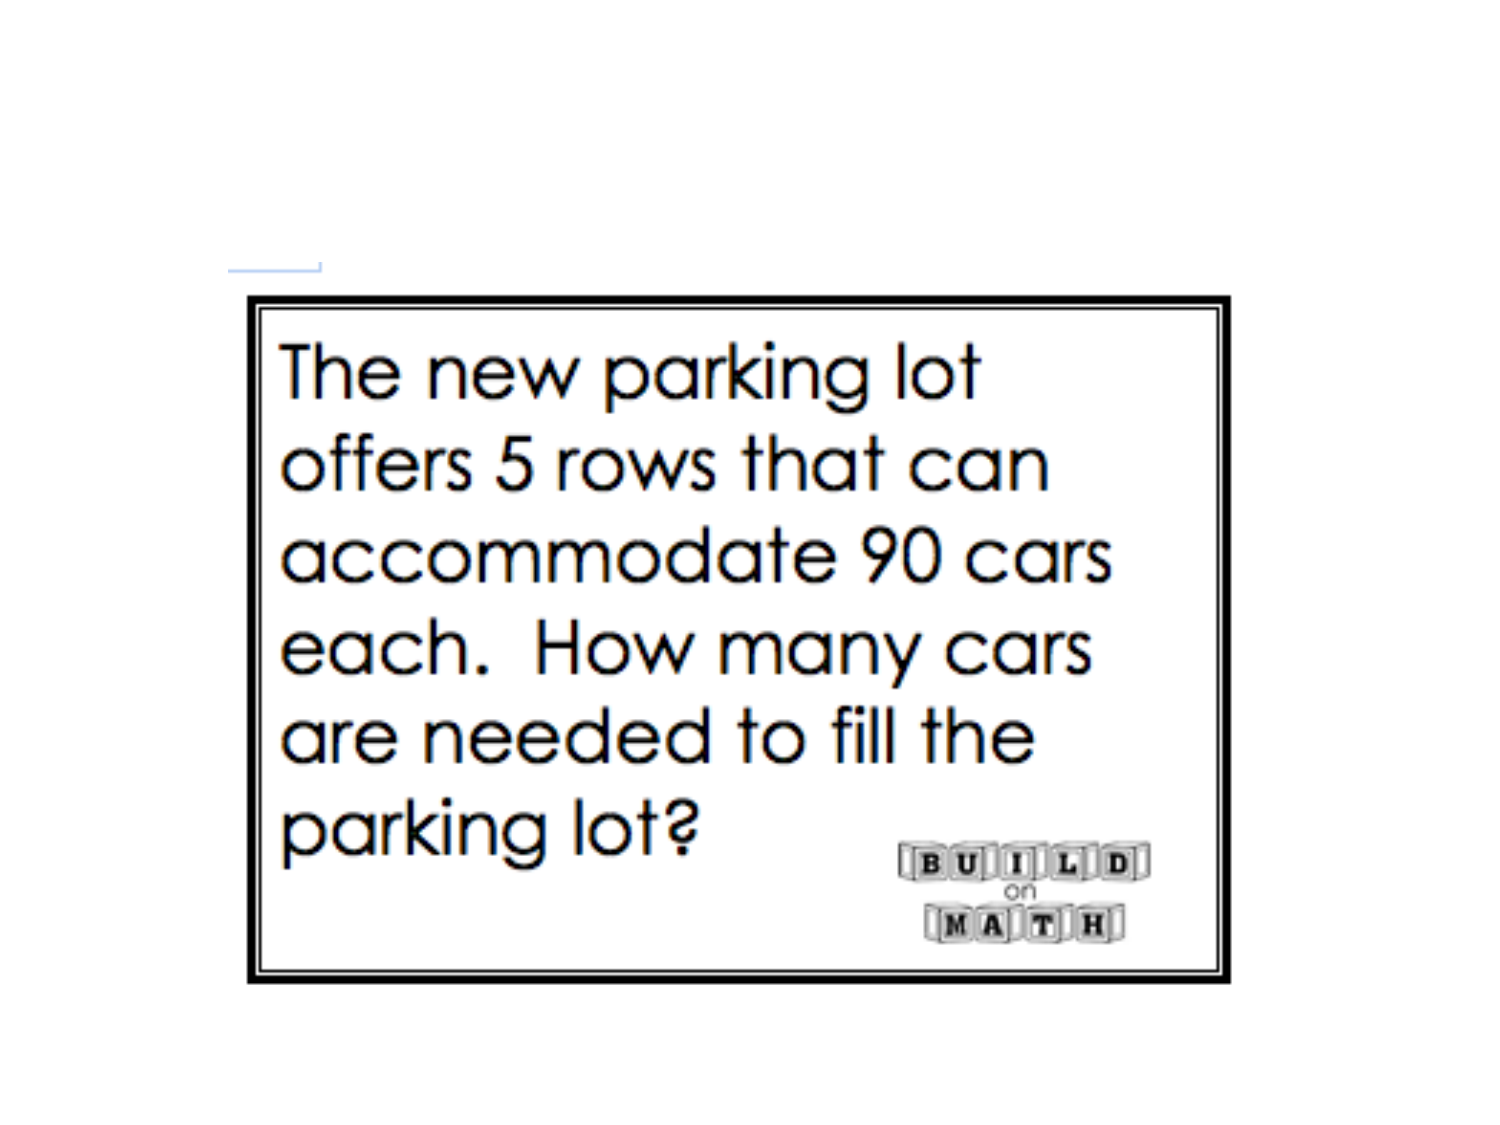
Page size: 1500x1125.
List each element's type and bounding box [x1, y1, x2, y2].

list [74, 262, 1426, 1006]
